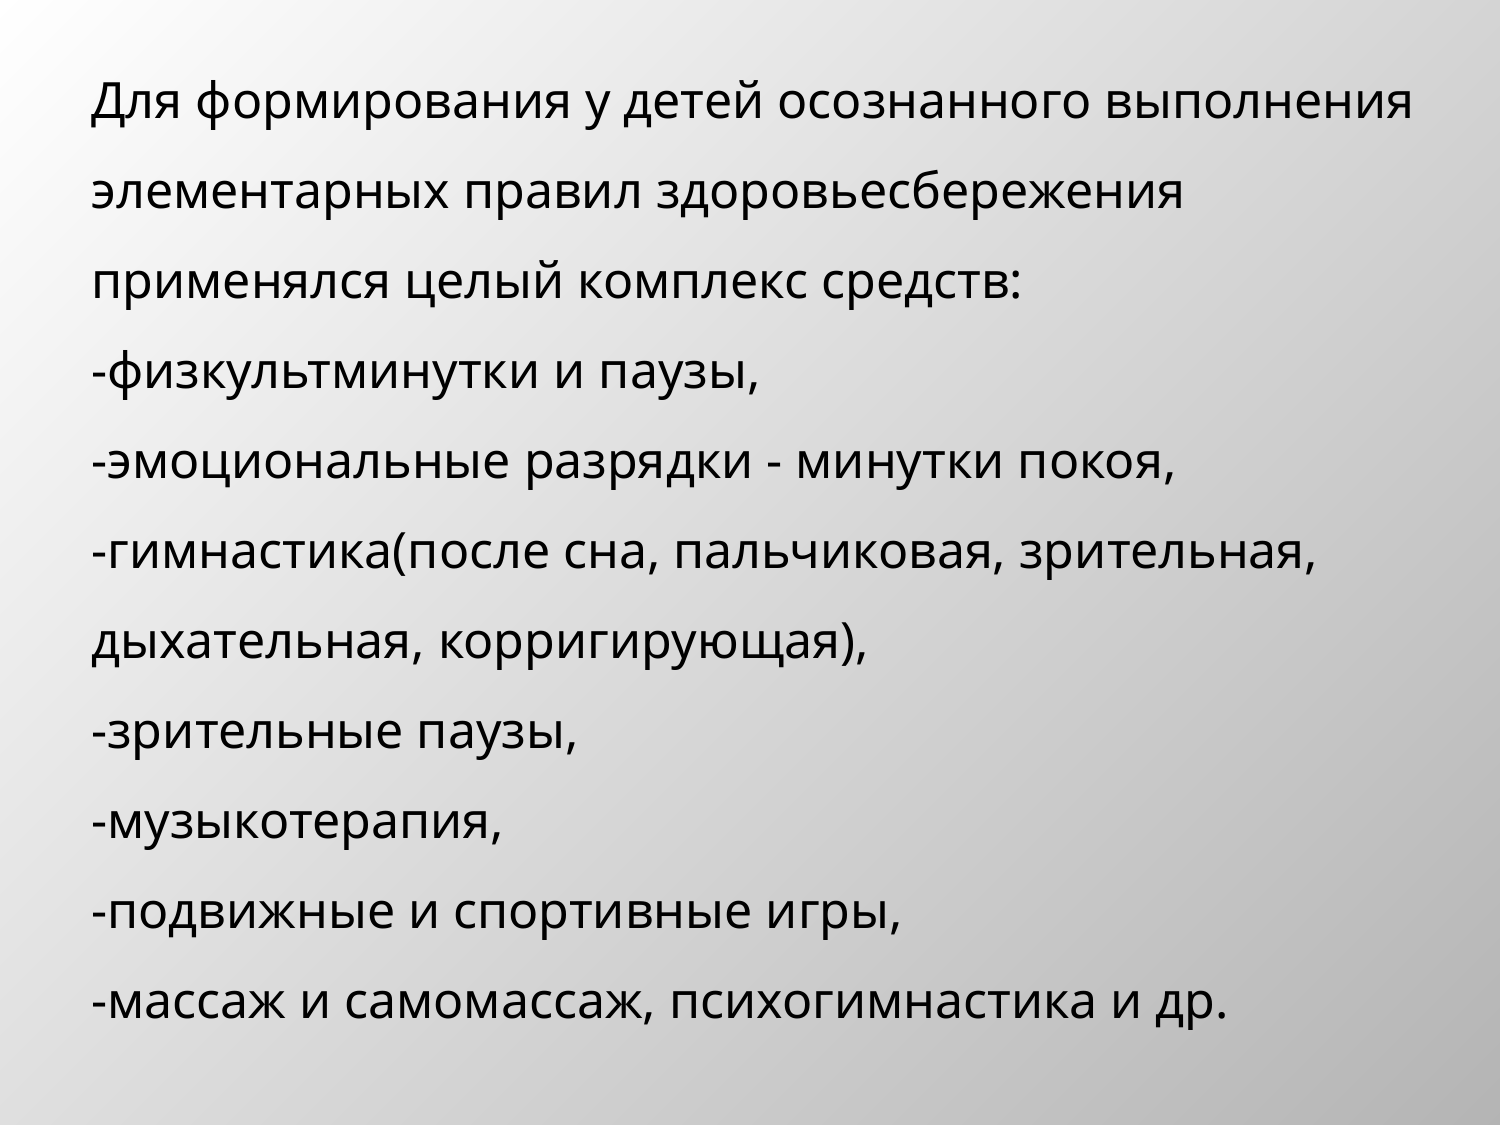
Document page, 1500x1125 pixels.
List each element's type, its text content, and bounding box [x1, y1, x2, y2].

text_box Для формирования у детей осознанного выполнения элементарных правил здоровьесбережения применялся целый комплекс средств: -физкультминутки и паузы, -эмоциональные разрядки - минутки покоя, -гимнастика(после сна, пальчиковая, зрительная, дыхательная, корригирующая), -зрительные паузы, -музыкотерапия, -подвижные и спортивные игры, -массаж и самомассаж, психогимнастика и др. [76, 30, 1447, 1036]
